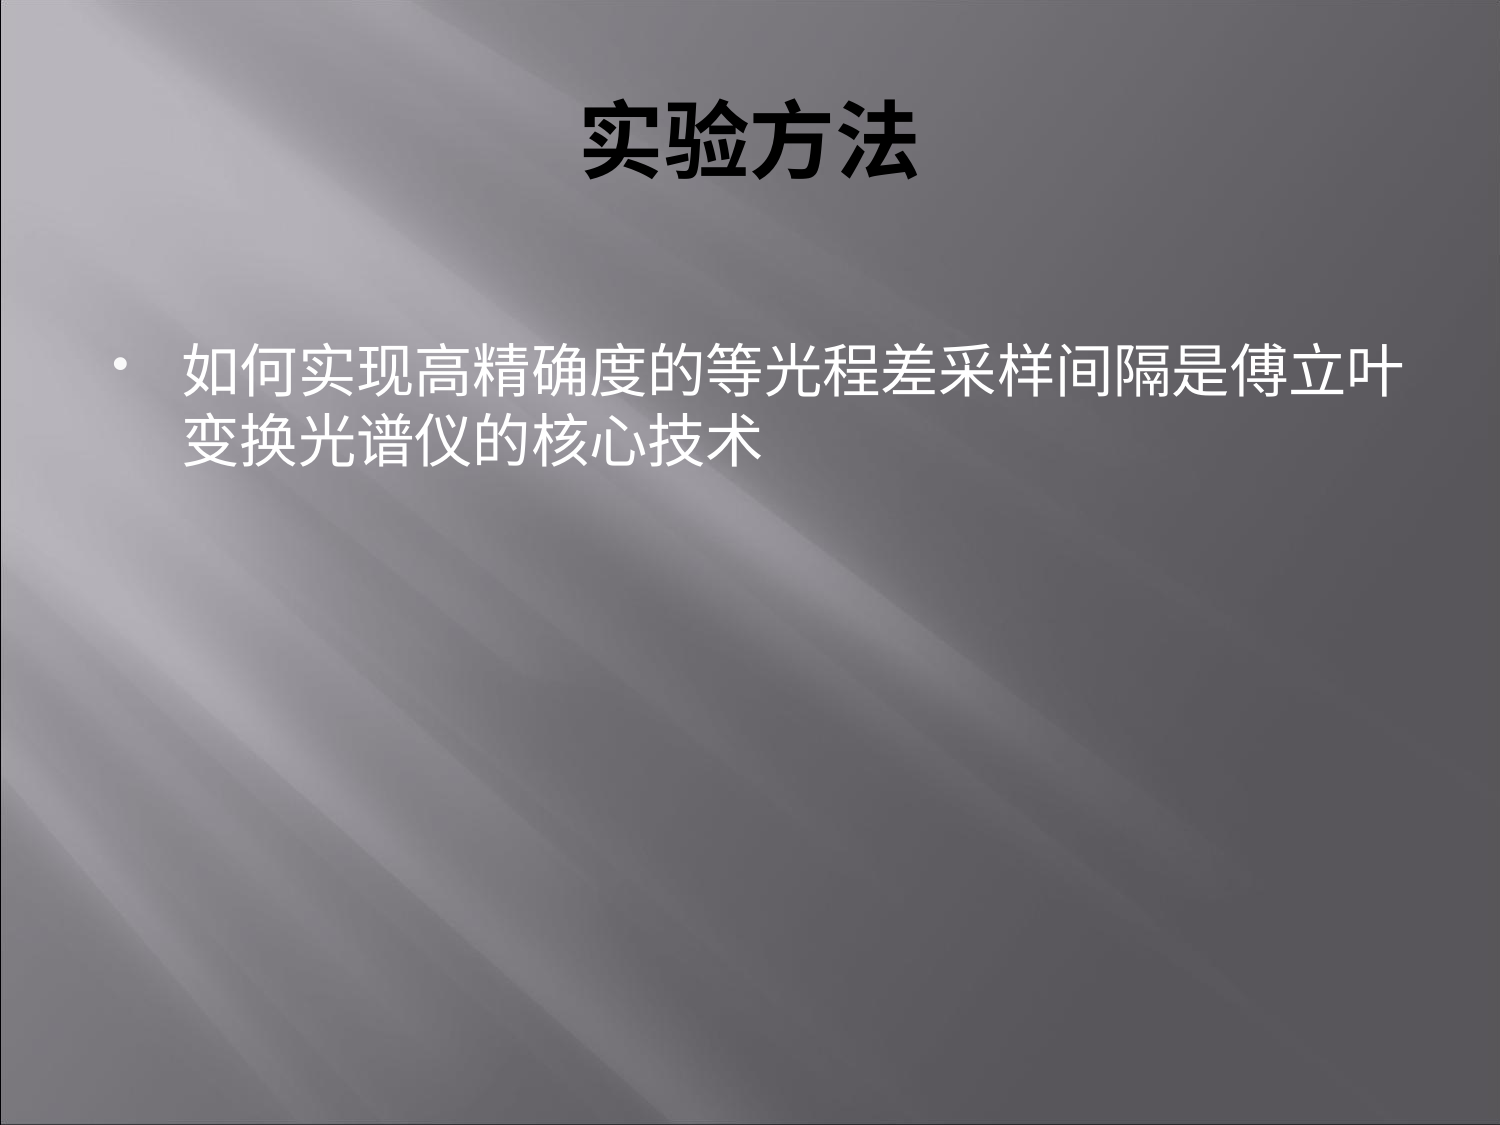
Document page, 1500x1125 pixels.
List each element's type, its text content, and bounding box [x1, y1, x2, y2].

list 如何实现高精确度的等光程差采样间隔是傅立叶变换光谱仪的核心技术 [76, 326, 1427, 638]
title 实验方法 [75, 45, 1425, 233]
picture [0, 0, 1500, 1125]
